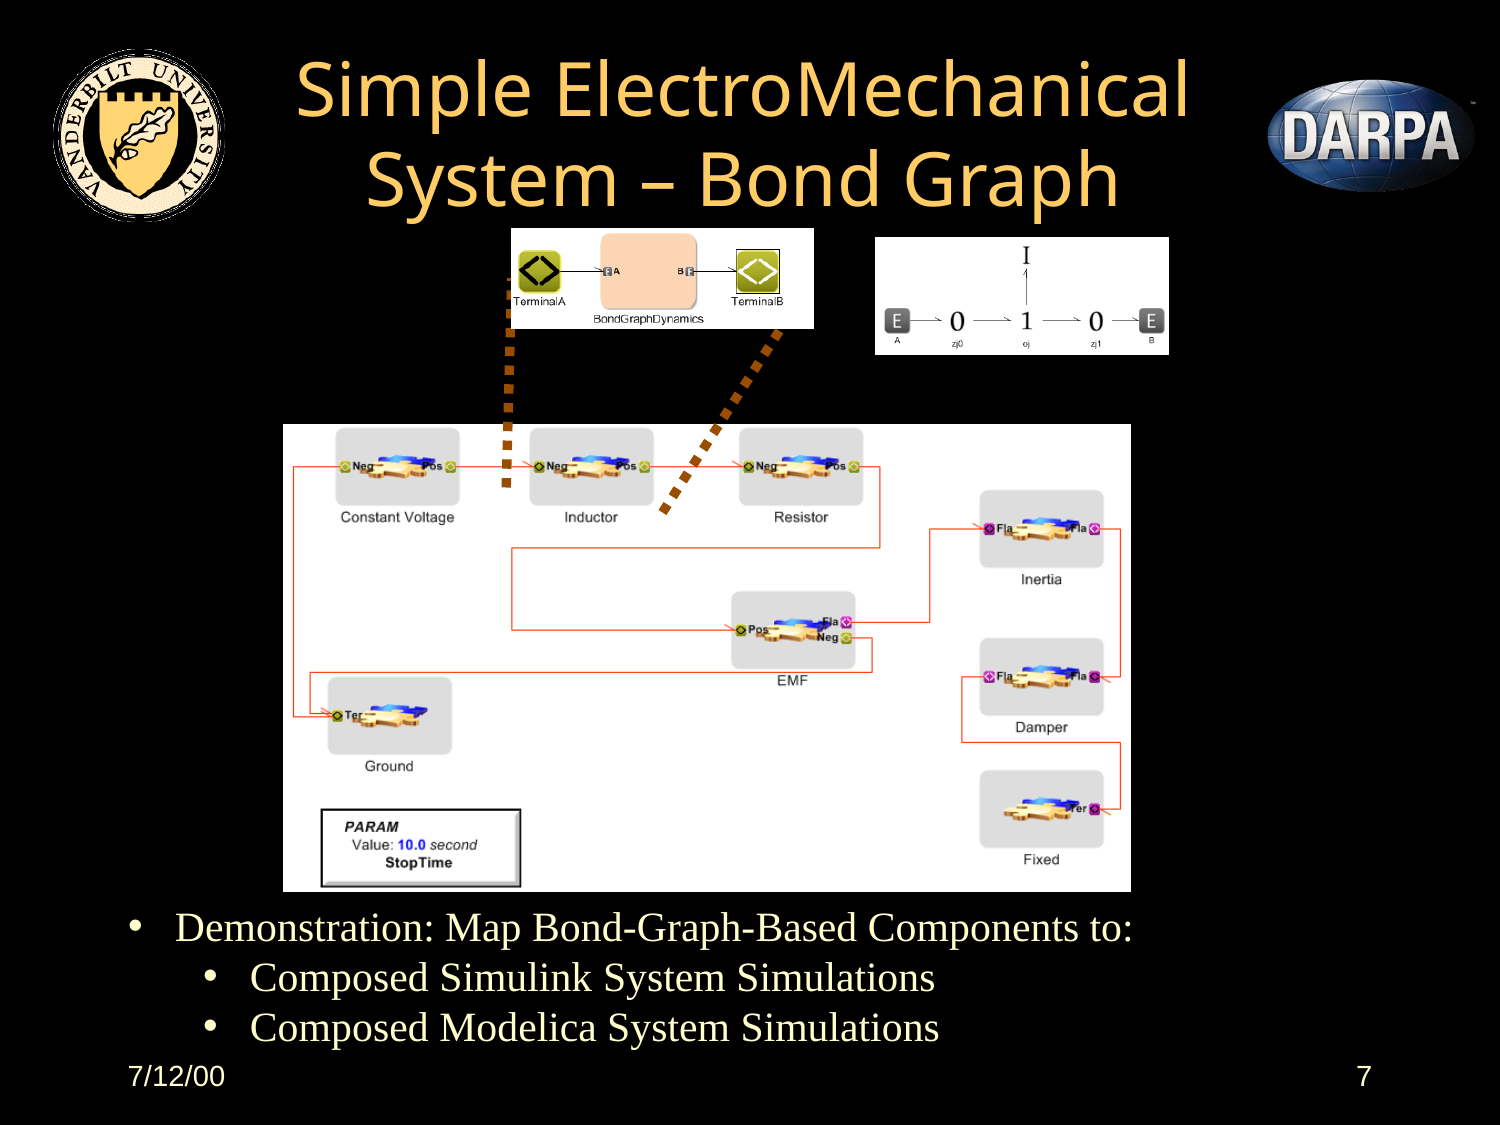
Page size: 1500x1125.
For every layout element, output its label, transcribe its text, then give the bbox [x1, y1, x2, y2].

picture [874, 237, 1169, 355]
slide_number 7 [1074, 1037, 1388, 1113]
picture [1264, 77, 1478, 194]
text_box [506, 331, 512, 488]
picture [511, 228, 814, 329]
picture [282, 424, 1131, 892]
title Simple ElectroMechanical System – Bond Graph [224, 62, 1263, 201]
footer Demonstration: Map Bond-Graph-Based Components to: Composed Simulink System Simulations Composed Modelica System Simulations [112, 900, 1363, 1050]
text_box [662, 336, 814, 513]
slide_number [112, 1050, 425, 1113]
picture [53, 49, 225, 222]
